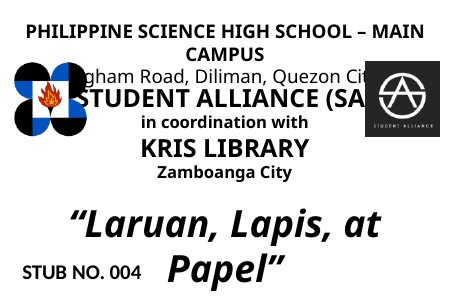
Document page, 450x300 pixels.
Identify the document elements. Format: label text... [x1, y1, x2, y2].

text_box STUB NO. 004 [7, 251, 213, 292]
text_box STUDENT ALLIANCE (SA) in coordination with KRIS LIBRARY Zamboanga City [0, 74, 450, 190]
text_box PHILIPPINE SCIENCE HIGH SCHOOL – MAIN CAMPUS Agham Road, Diliman, Quezon City [0, 12, 450, 74]
picture [364, 60, 441, 137]
picture [12, 60, 88, 137]
text_box “Laruan, Lapis, at Papel” [0, 192, 450, 298]
